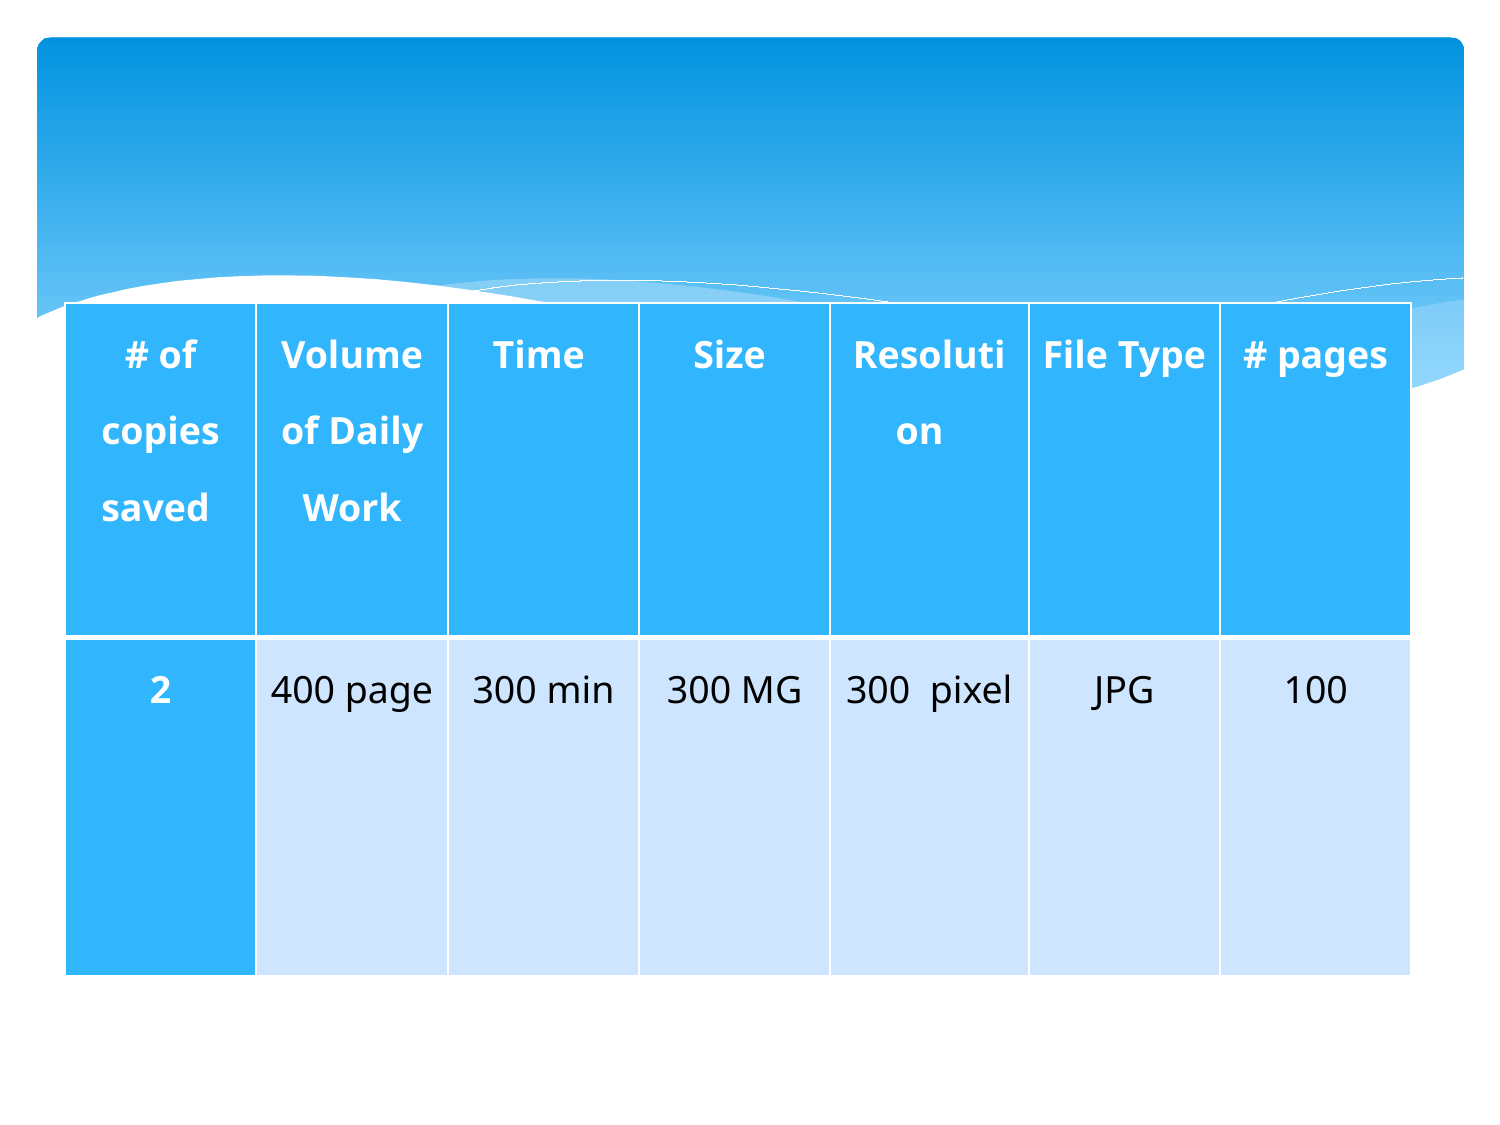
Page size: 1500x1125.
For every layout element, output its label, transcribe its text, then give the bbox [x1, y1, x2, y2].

table_cell JPG [1030, 640, 1219, 975]
table_header Resolution [831, 304, 1028, 635]
table_header Time [449, 304, 638, 635]
table_cell 400 page [257, 640, 447, 975]
table_cell 300 pixel [831, 640, 1028, 975]
table_cell 300 min [449, 640, 638, 975]
table_header # of copies saved [66, 304, 255, 635]
table_header # pages [1221, 304, 1410, 635]
table_cell 2 [66, 640, 255, 975]
table_cell 100 [1221, 640, 1410, 975]
table_header Size [640, 304, 829, 635]
table_header Volume of Daily Work [257, 304, 447, 635]
table_header File Type [1030, 304, 1219, 635]
table_cell 300 MG [640, 640, 829, 975]
